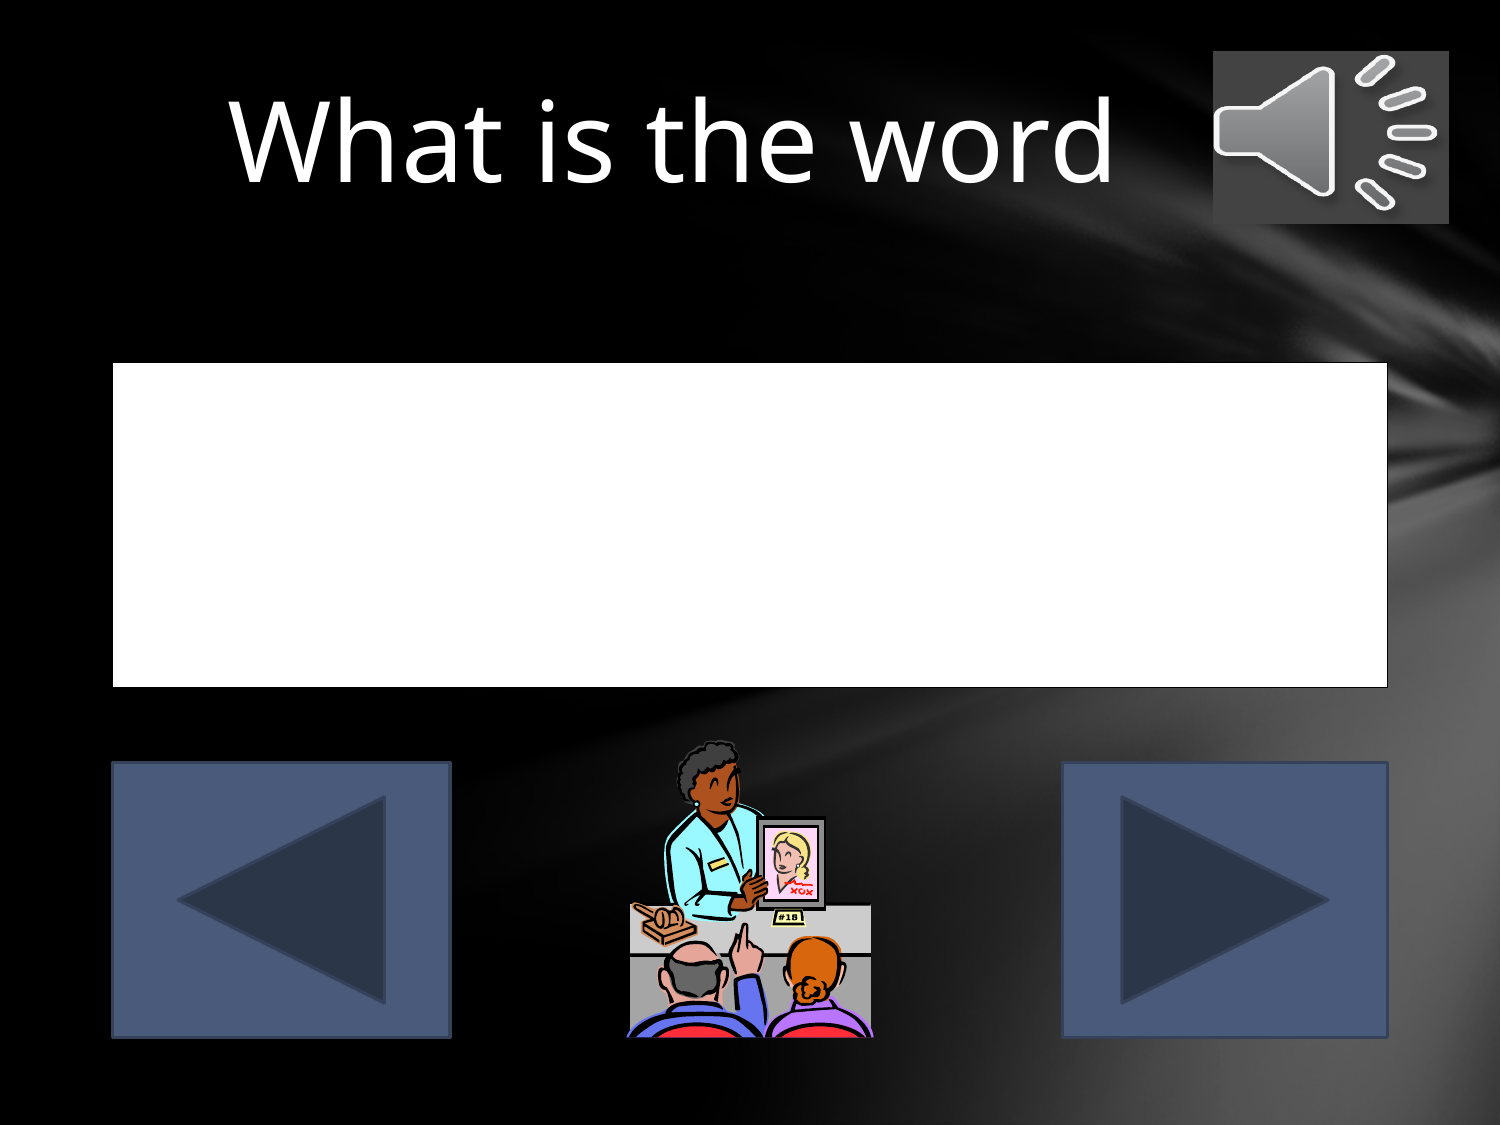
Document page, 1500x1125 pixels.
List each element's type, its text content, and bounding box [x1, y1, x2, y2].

picture [626, 739, 874, 1038]
text_box [111, 761, 452, 1039]
picture [1212, 49, 1451, 226]
title What is the word [57, 37, 1318, 213]
text_box [1061, 761, 1389, 1039]
